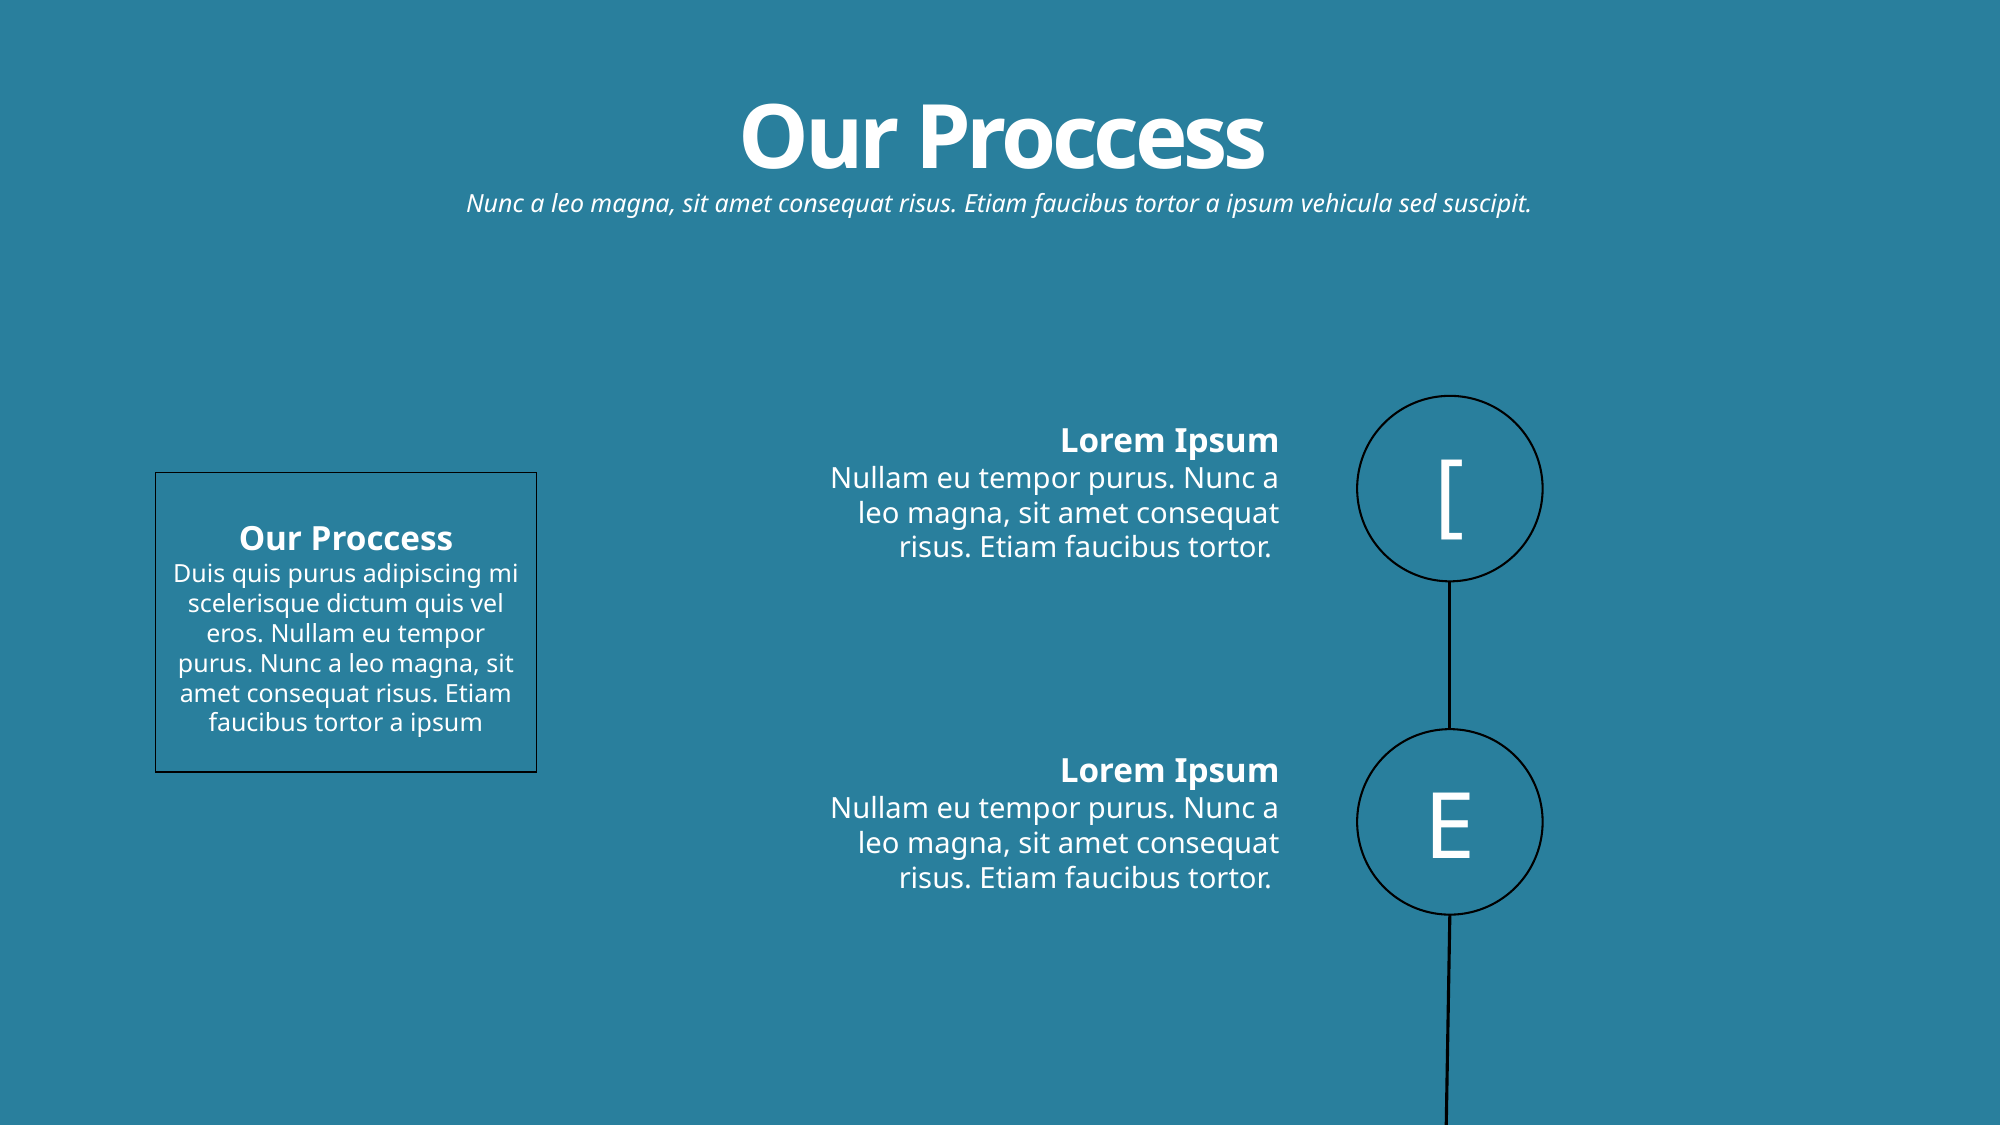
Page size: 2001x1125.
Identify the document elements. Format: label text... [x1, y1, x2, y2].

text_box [1446, 914, 1450, 1125]
text_box Our Proccess Duis quis purus adipiscing mi scelerisque dictum quis vel eros. Nullam eu tempor purus. Nunc a leo magna, sit amet consequat risus. Etiam faucibus tortor a ipsum [155, 472, 537, 772]
text_box Nunc a leo magna, sit amet consequat risus. Etiam faucibus tortor a ipsum vehicula sed suscipit. [123, 182, 1884, 223]
text_box Our Proccess [728, 74, 1279, 182]
text_box Lorem Ipsum Nullam eu tempor purus. Nunc a leo magna, sit amet consequat risus. Etiam faucibus tortor. [807, 724, 1290, 900]
text_box Lorem Ipsum Nullam eu tempor purus. Nunc a leo magna, sit amet consequat risus. Etiam faucibus tortor. [807, 394, 1290, 569]
text_box [ [1356, 394, 1544, 583]
text_box E [1356, 728, 1544, 916]
